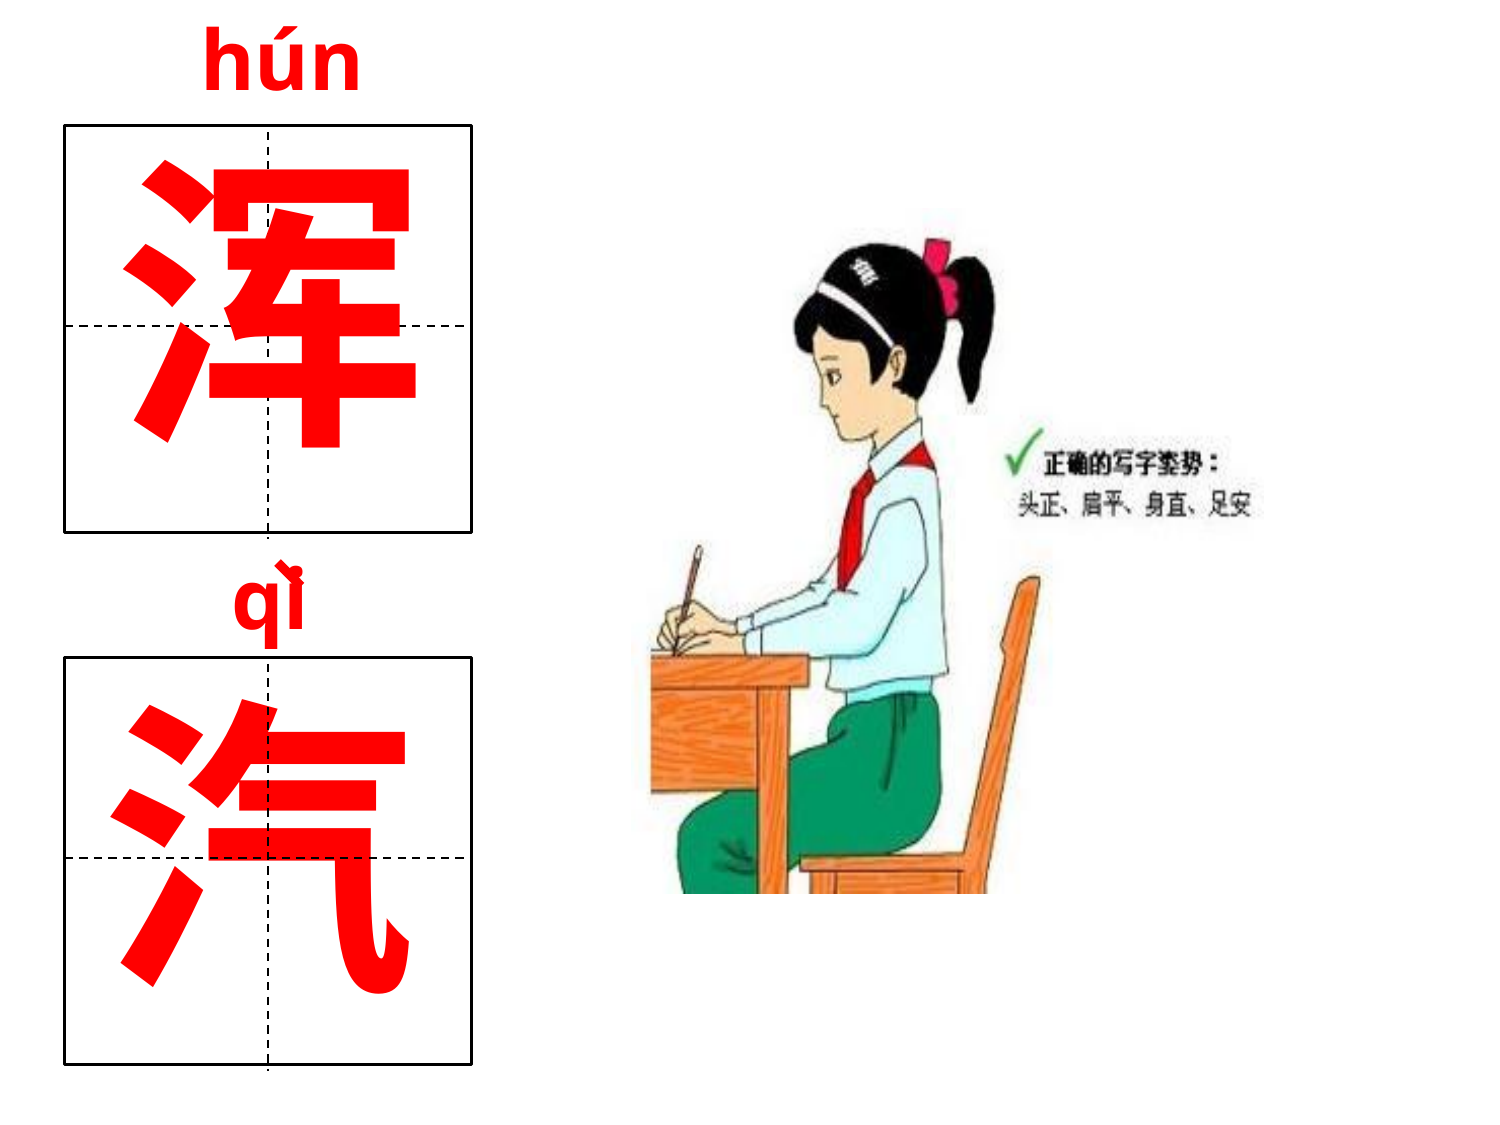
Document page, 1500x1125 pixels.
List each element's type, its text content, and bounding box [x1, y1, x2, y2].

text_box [64, 101, 502, 539]
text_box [135, 538, 405, 654]
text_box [64, 645, 490, 1071]
picture [631, 208, 1264, 894]
text_box hún [147, 0, 417, 101]
